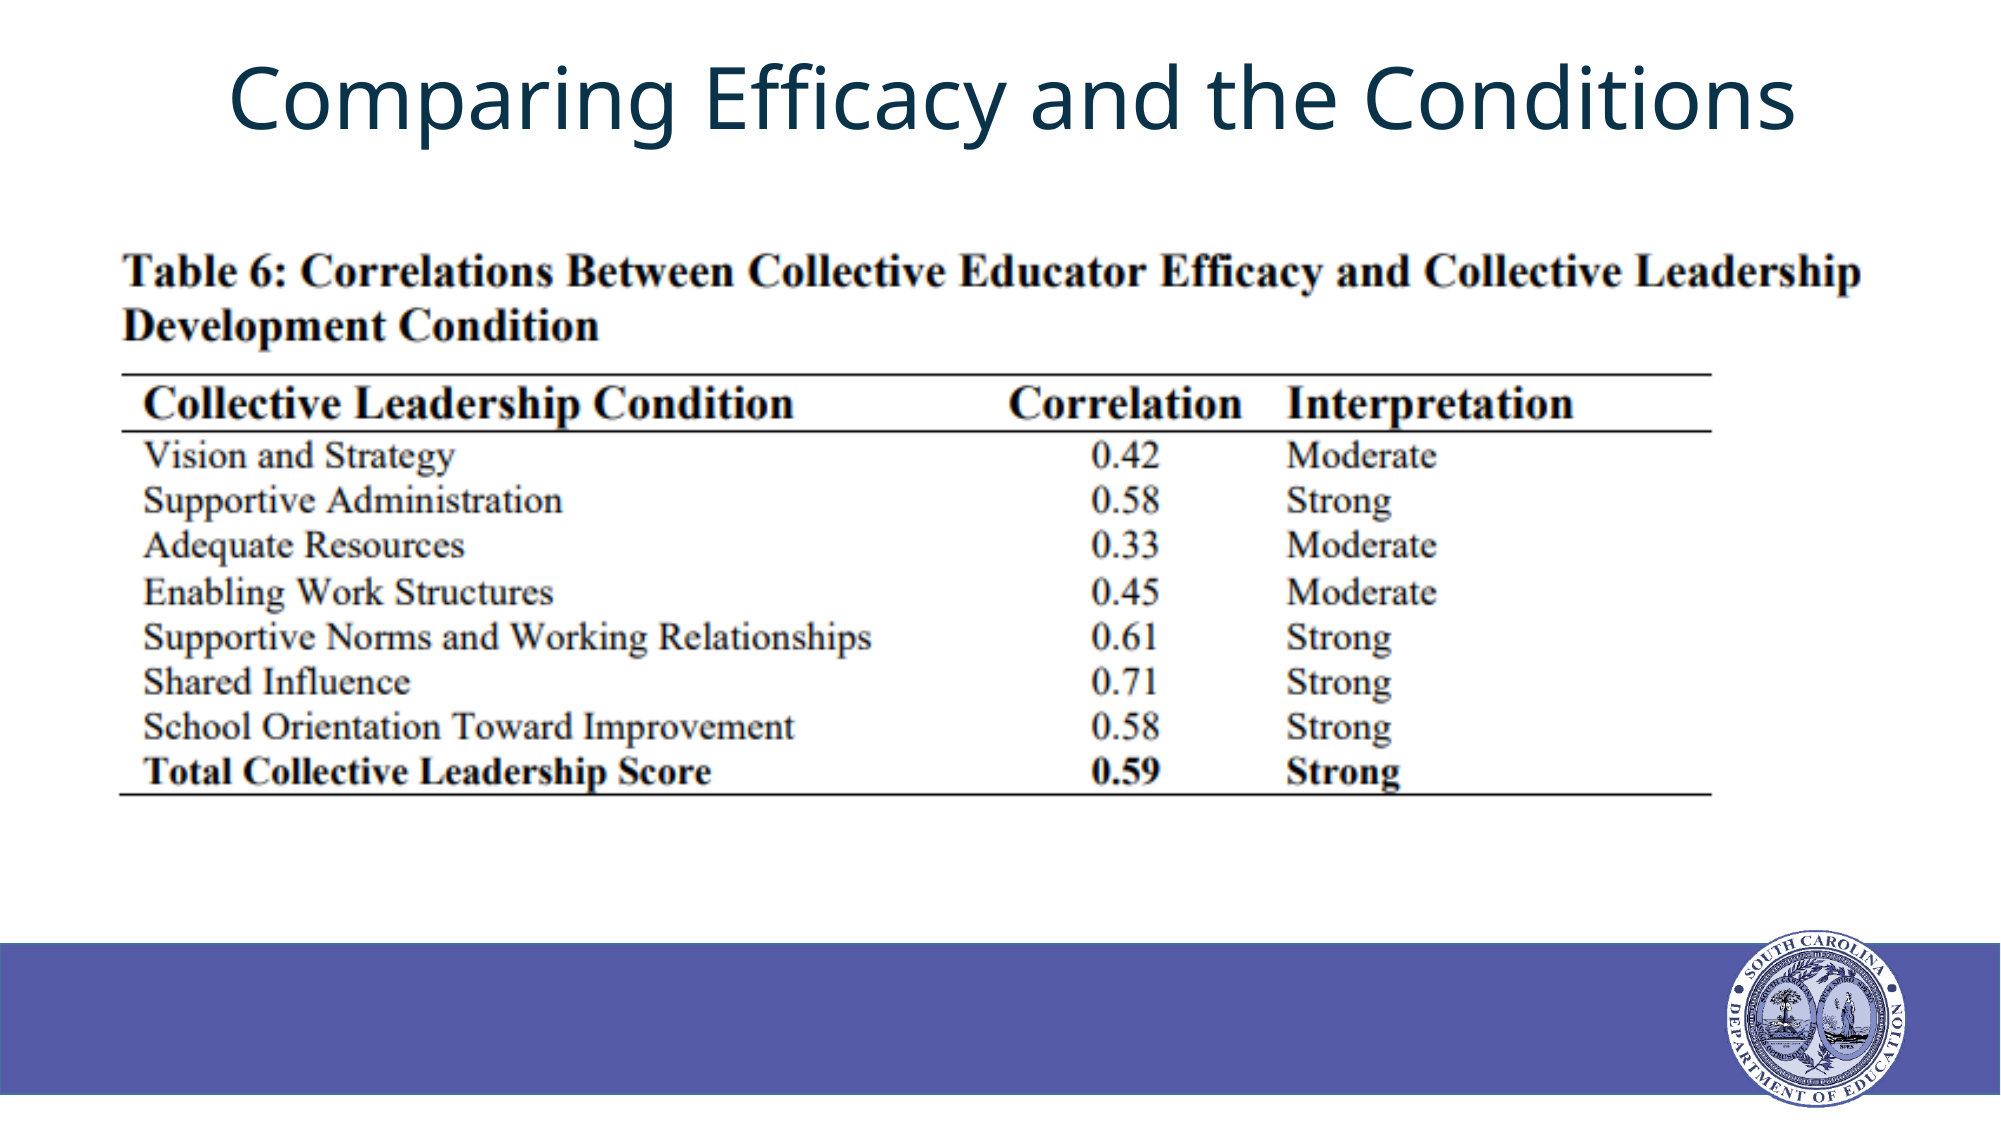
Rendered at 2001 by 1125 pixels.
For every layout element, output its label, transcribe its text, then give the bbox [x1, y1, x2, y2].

picture [1723, 928, 1907, 1109]
title Comparing Efficacy and the Conditions [180, 35, 1845, 111]
picture [94, 228, 1941, 846]
